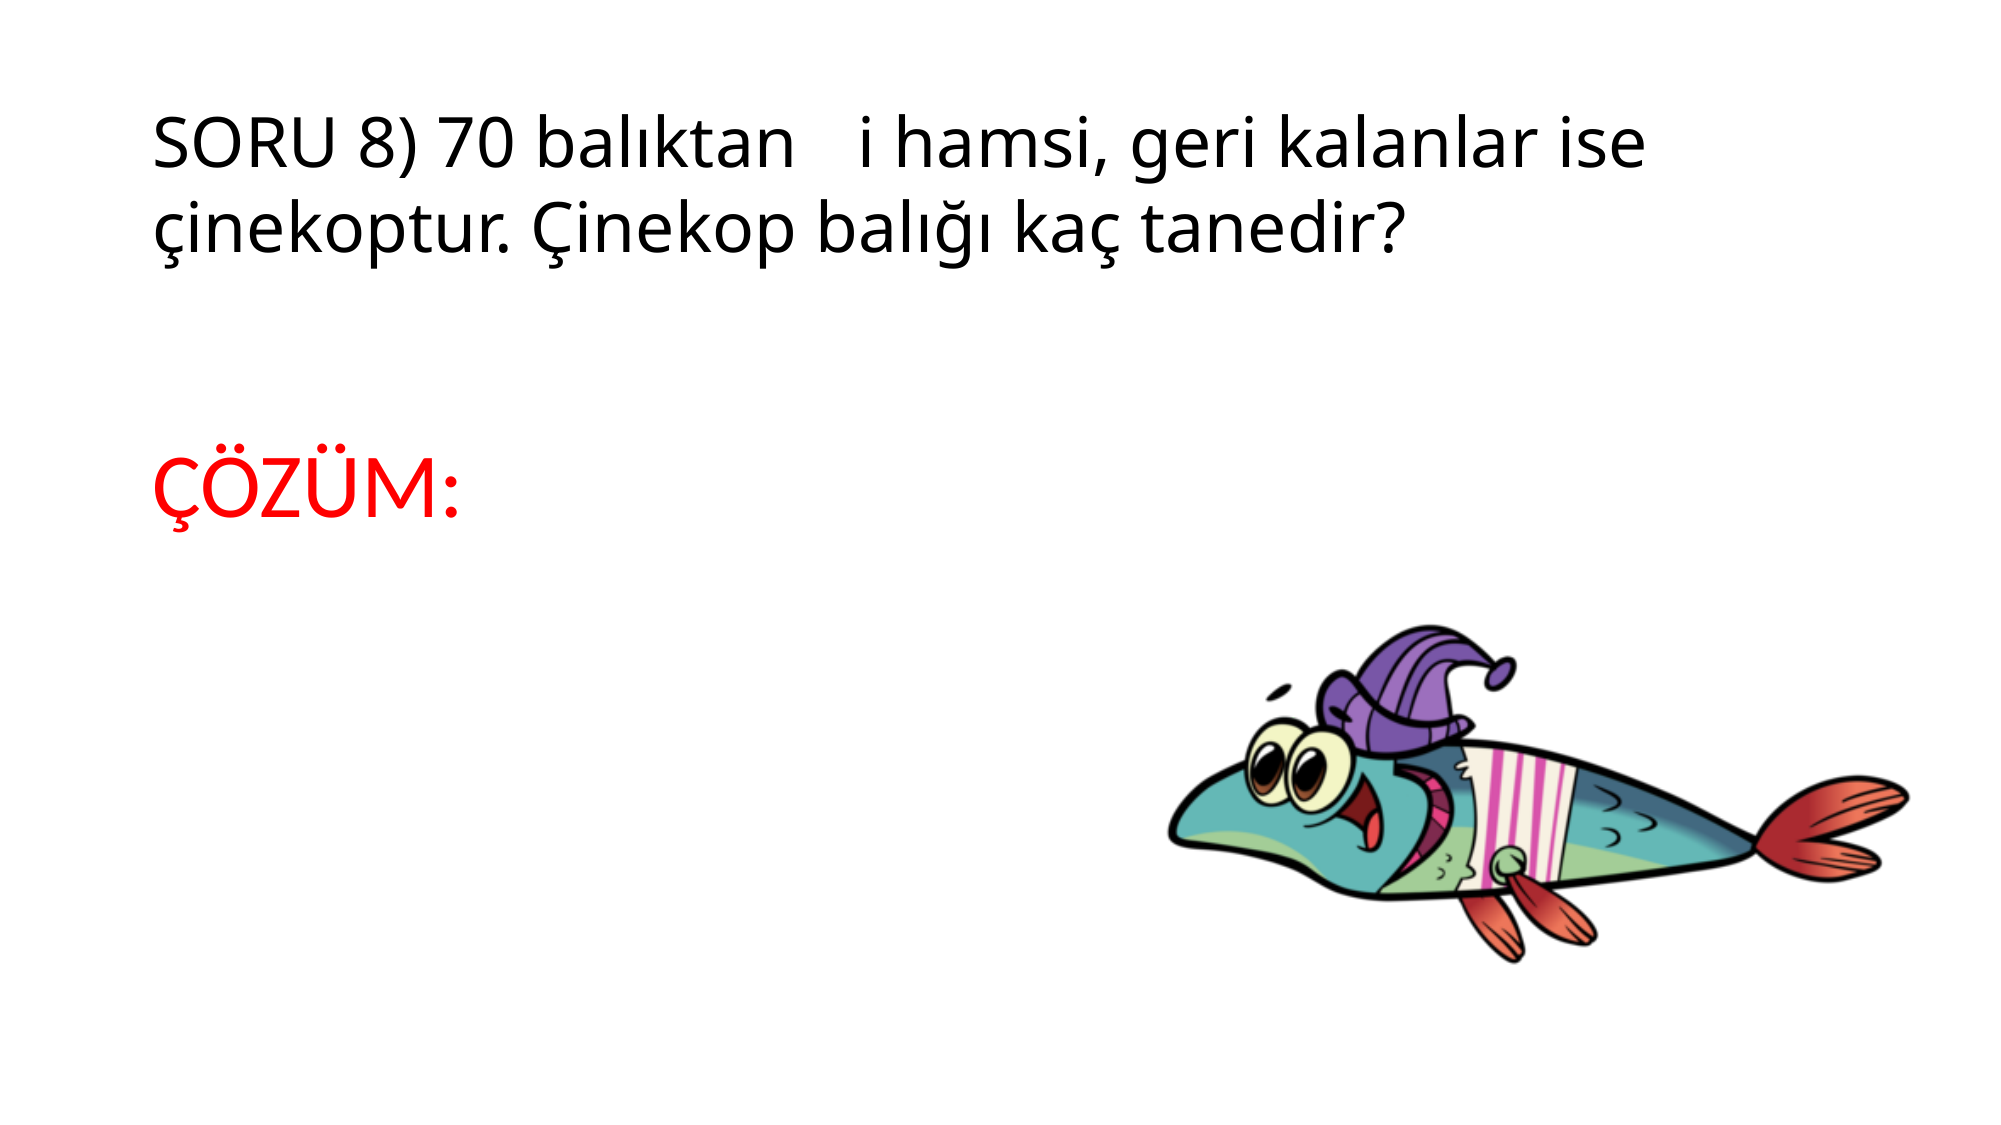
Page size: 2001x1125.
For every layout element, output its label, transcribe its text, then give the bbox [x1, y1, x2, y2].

picture [1096, 512, 1945, 1083]
list ÇÖZÜM: [137, 299, 1200, 1014]
